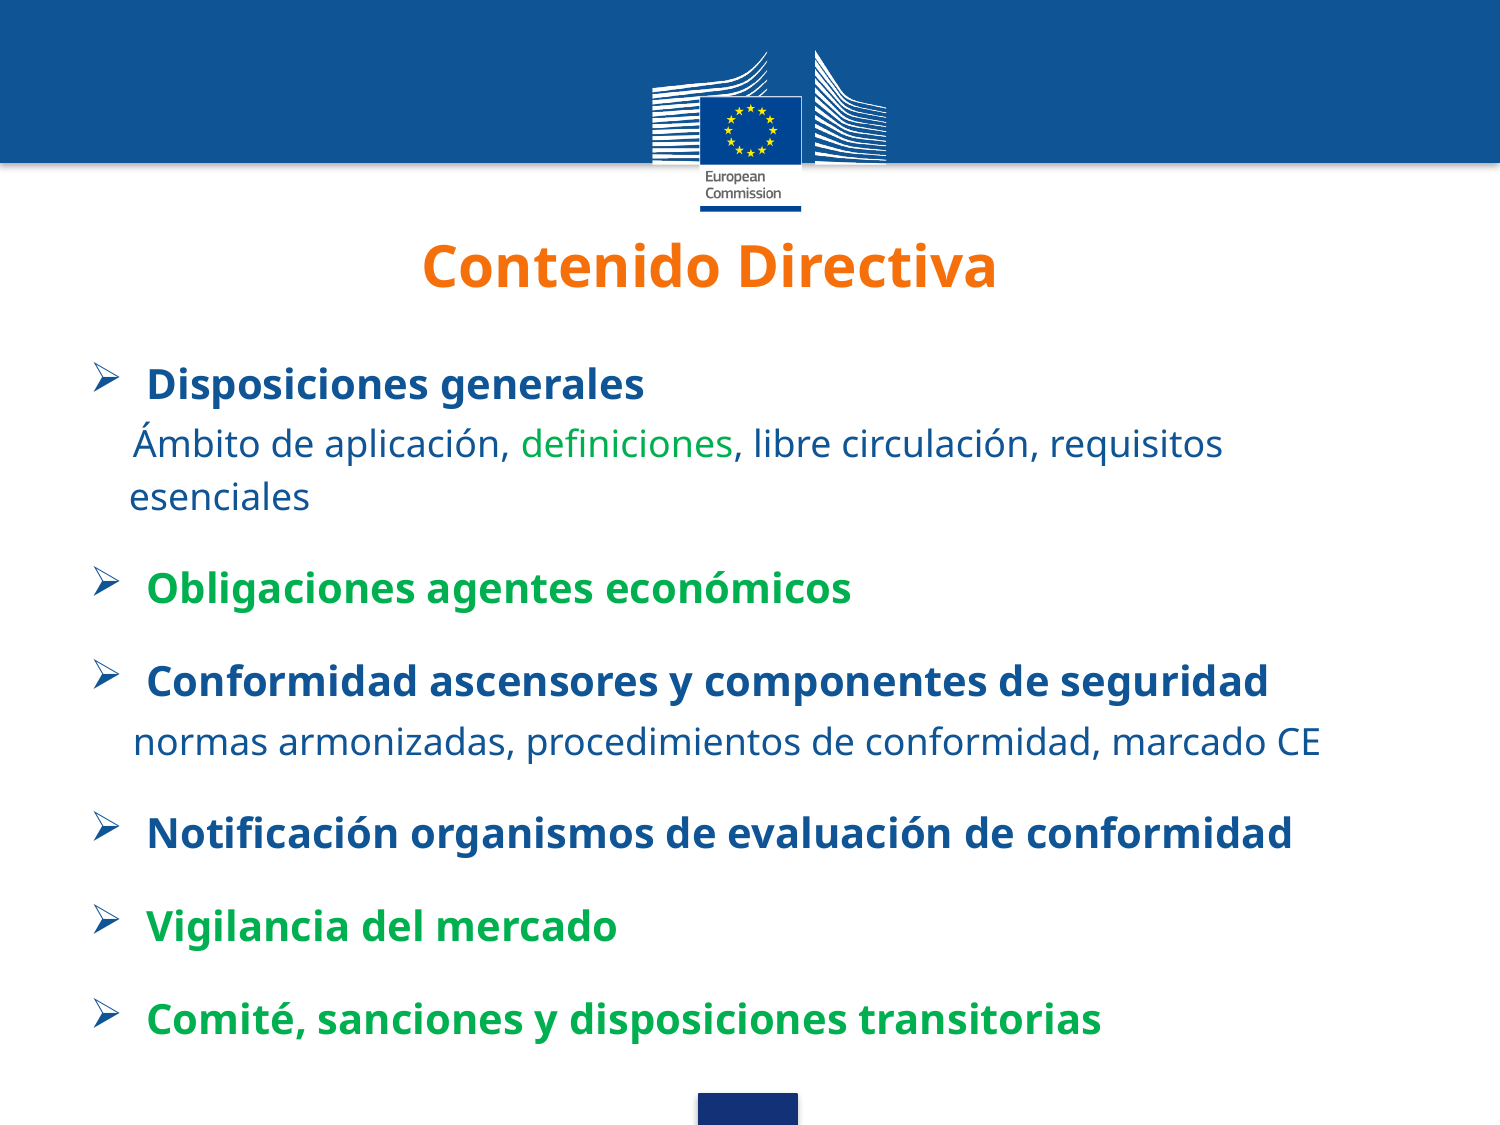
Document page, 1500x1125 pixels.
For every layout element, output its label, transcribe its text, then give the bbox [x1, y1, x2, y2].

title Contenido Directiva [41, 219, 1380, 315]
list Disposiciones generales Ámbito de aplicación, definiciones, libre circulación, requisitos esenciales Obligaciones agentes económicos Conformidad ascensores y componentes de seguridad normas armonizadas, procedimientos de conformidad, marcado CE Notificación organismos de evaluación de conformidad Vigilancia del mercado Comité, sanciones y disposiciones transitorias [74, 349, 1448, 1083]
